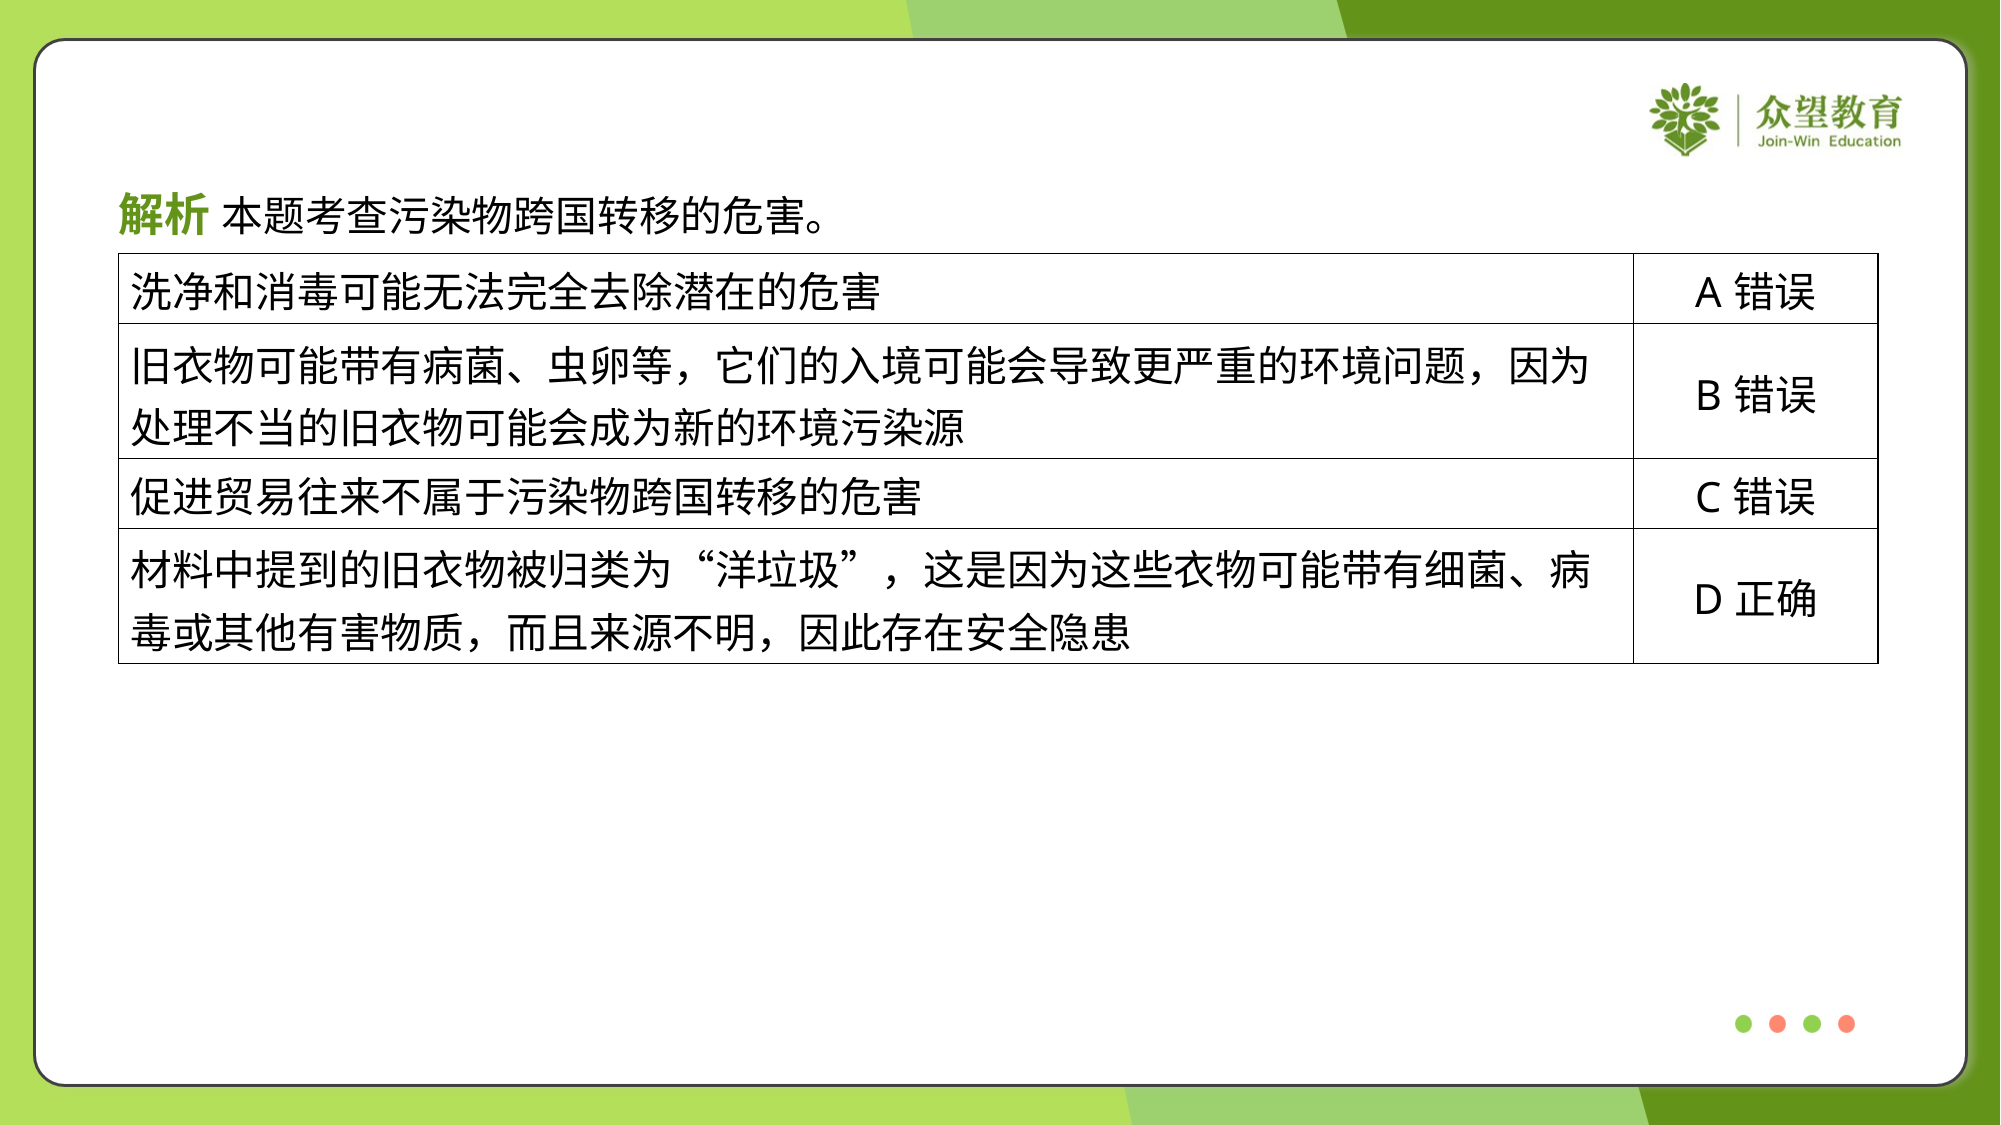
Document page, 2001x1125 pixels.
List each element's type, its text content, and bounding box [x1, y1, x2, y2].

table_cell D正确 [1634, 529, 1877, 663]
table_cell 旧衣物可能带有病菌、虫卵等，它们的入境可能会导致更严重的环境问题，因为 处理不当的旧衣物可能会成为新的环境污染源 [119, 324, 1633, 458]
table_header 洗净和消毒可能无法完全去除潜在的危害 [119, 254, 1633, 323]
text_box 解析 本题考查污染物跨国转移的危害。 [118, 159, 1883, 231]
table_cell 材料中提到的旧衣物被归类为“洋垃圾”，这是因为这些衣物可能带有细菌、病 毒或其他有害物质，而且来源不明，因此存在安全隐患 [119, 529, 1633, 663]
table_cell C错误 [1634, 459, 1877, 528]
picture [0, 0, 2000, 1125]
table_cell 促进贸易往来不属于污染物跨国转移的危害 [119, 459, 1633, 528]
table_header A错误 [1634, 254, 1877, 323]
table_cell B错误 [1634, 324, 1877, 458]
